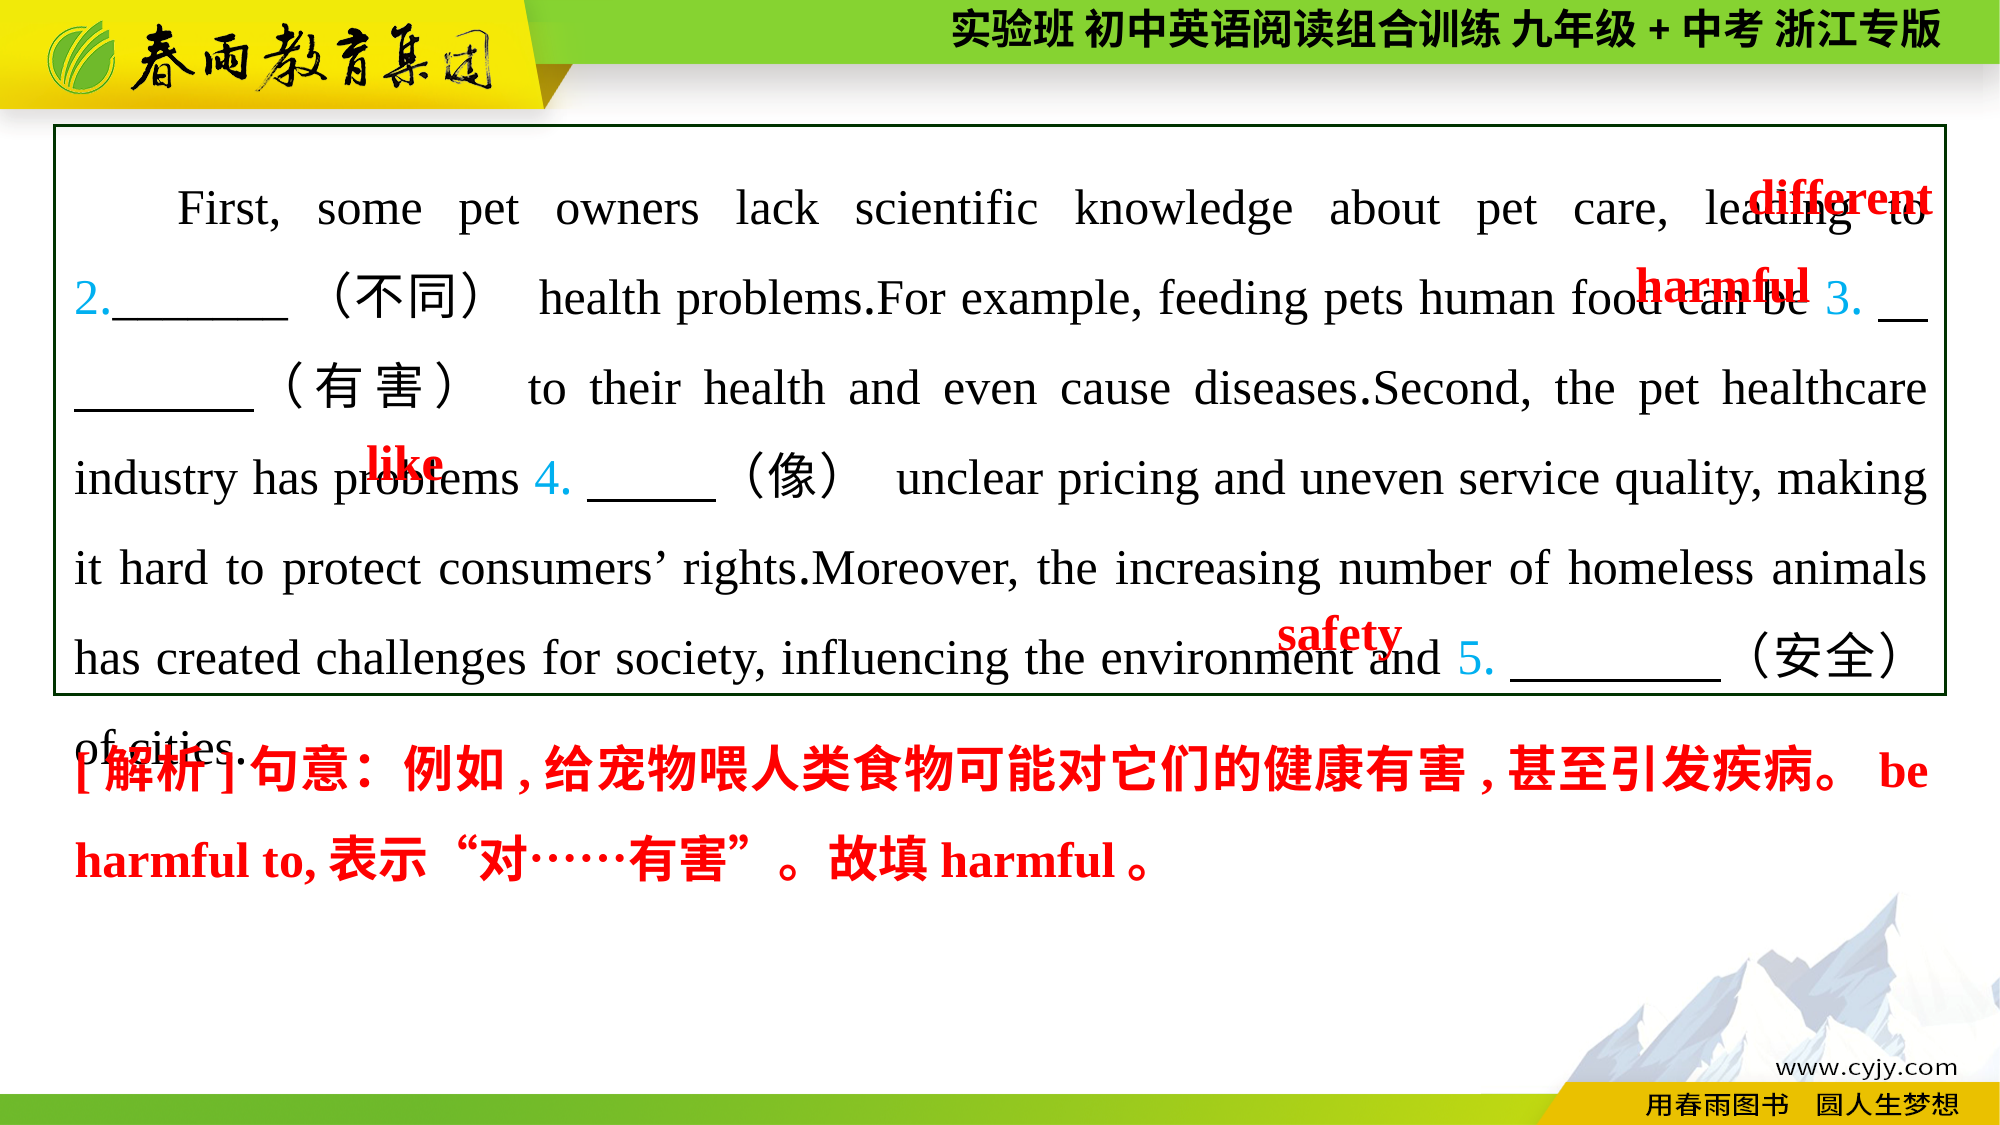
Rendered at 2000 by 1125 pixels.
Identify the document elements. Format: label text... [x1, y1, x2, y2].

text_box [54, 125, 1946, 695]
picture [0, 0, 2000, 1125]
text_box harmful [1620, 244, 1826, 320]
text_box [解析]句意：例如,给宠物喂人类食物可能对它们的健康有害,甚至引发疾病。be harmful to,表示“对……有害”。故填harmful。 [59, 699, 1944, 895]
text_box like [351, 423, 460, 498]
text_box safety [1262, 593, 1418, 669]
text_box different [1732, 156, 1949, 232]
